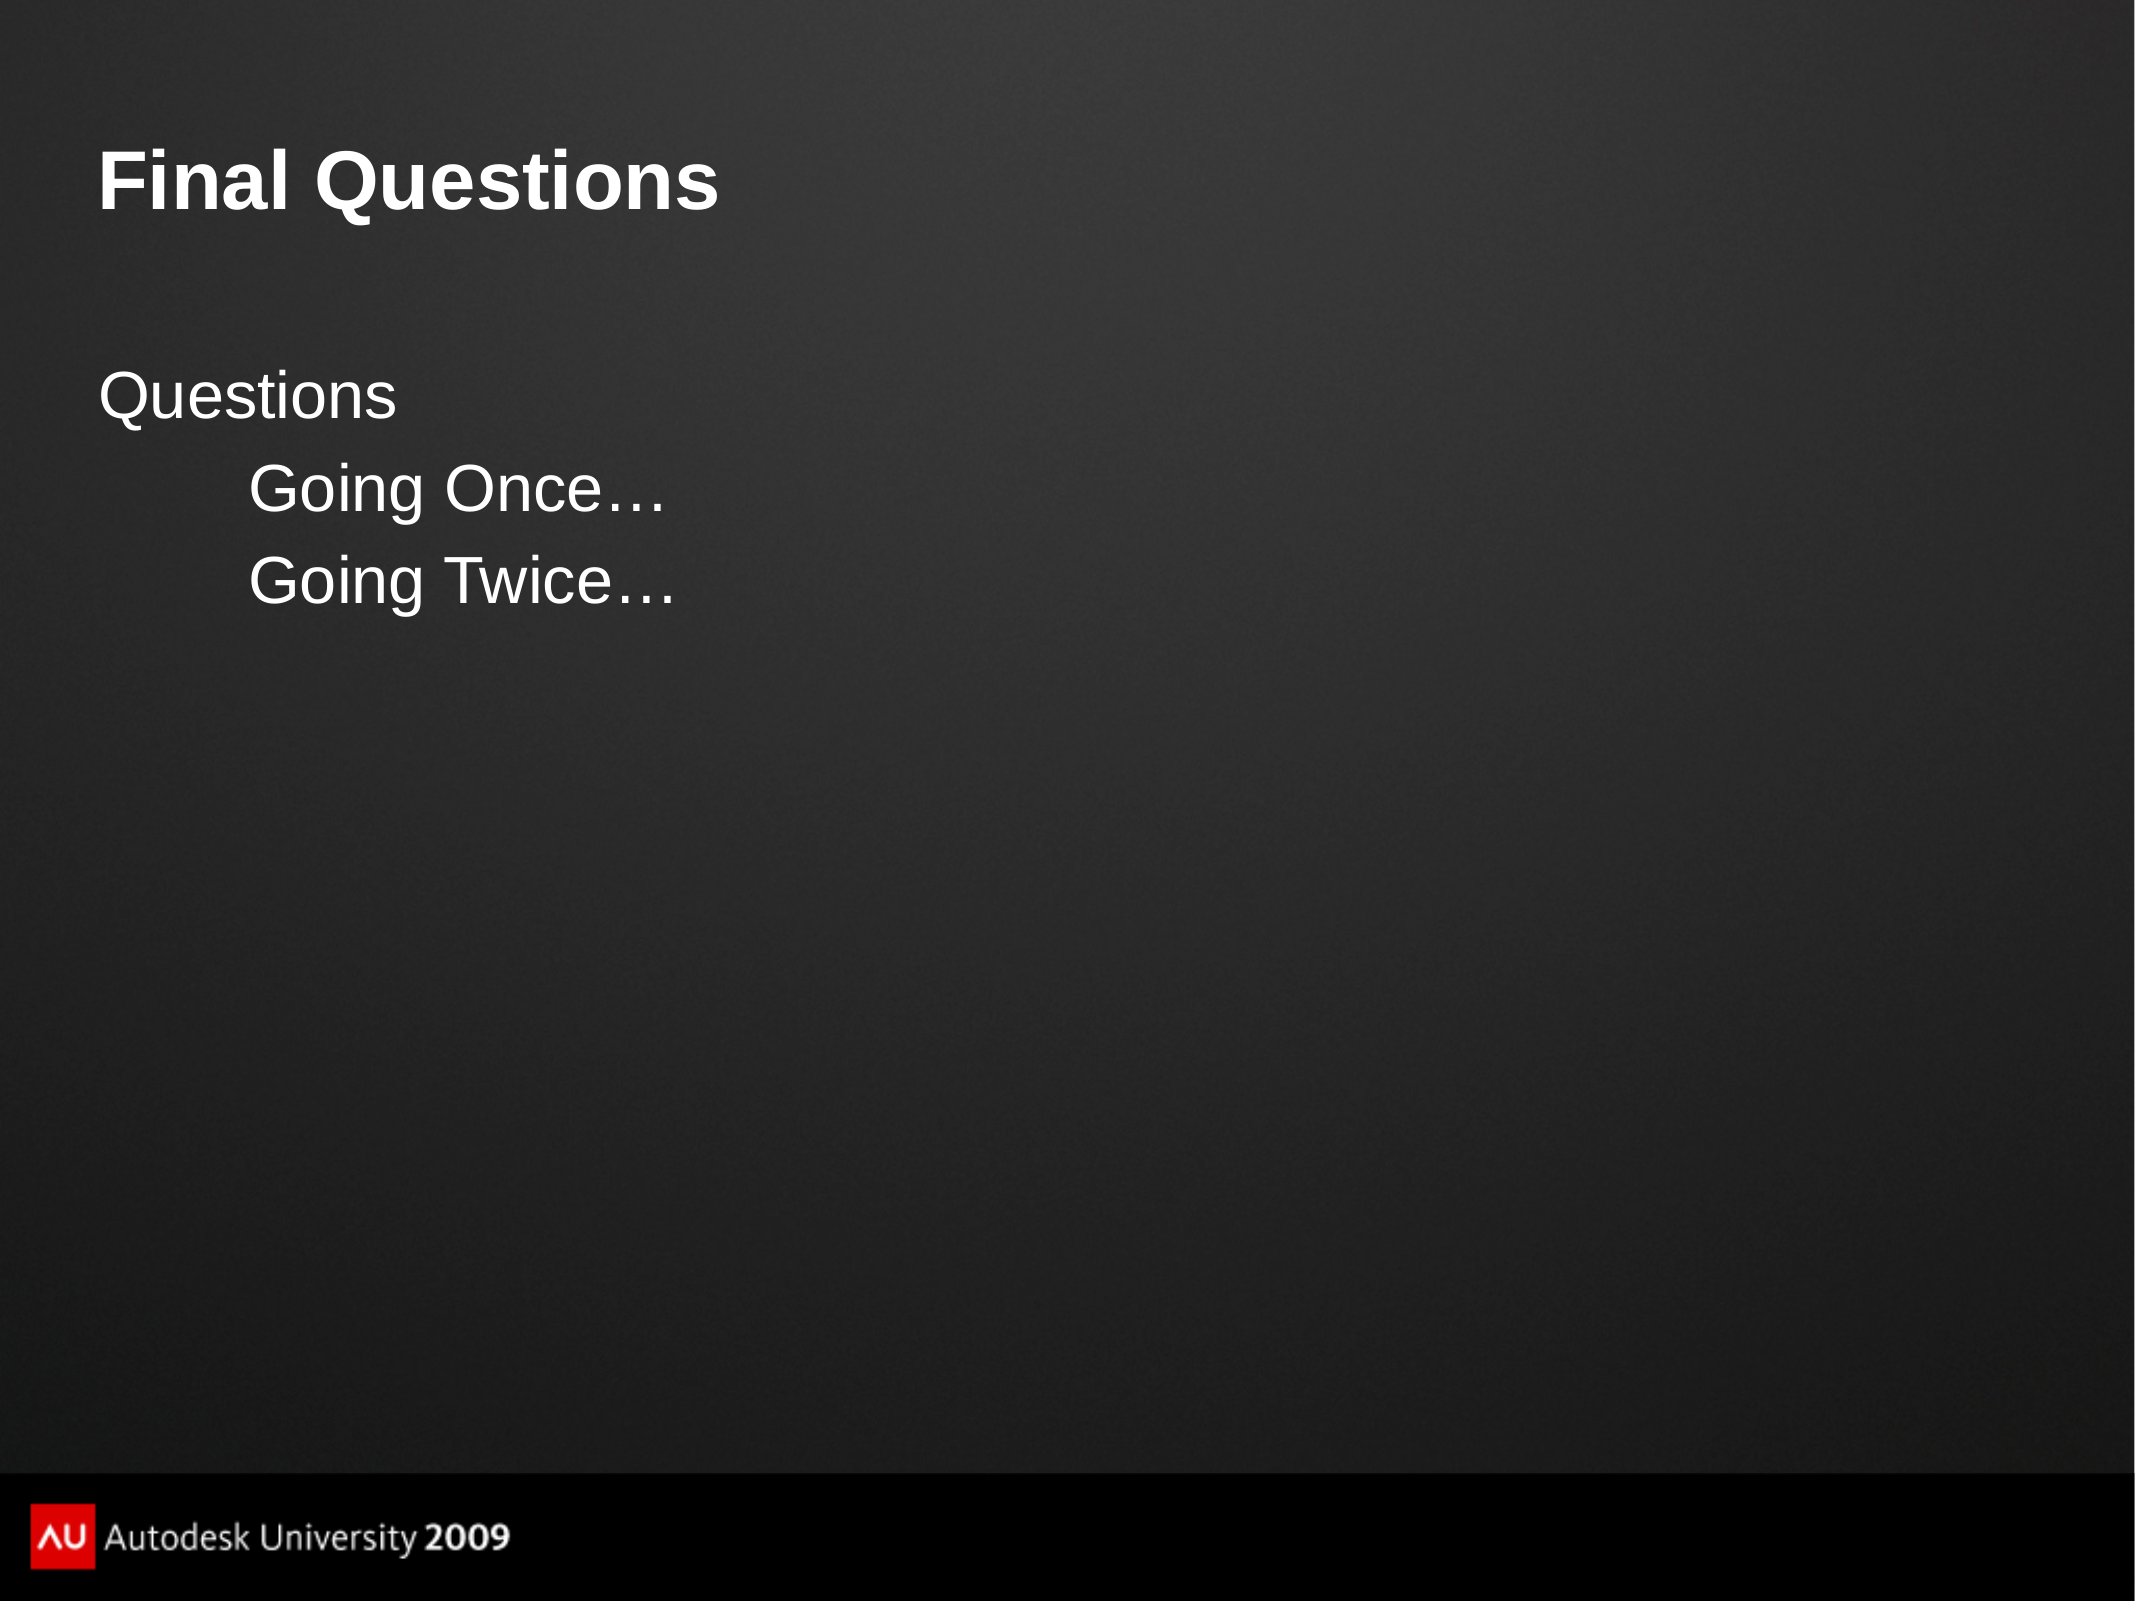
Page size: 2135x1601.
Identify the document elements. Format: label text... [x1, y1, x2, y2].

picture [0, 0, 2135, 1601]
list Questions Going Once… Going Twice… [97, 351, 2081, 1452]
title Final Questions [96, 59, 2028, 293]
